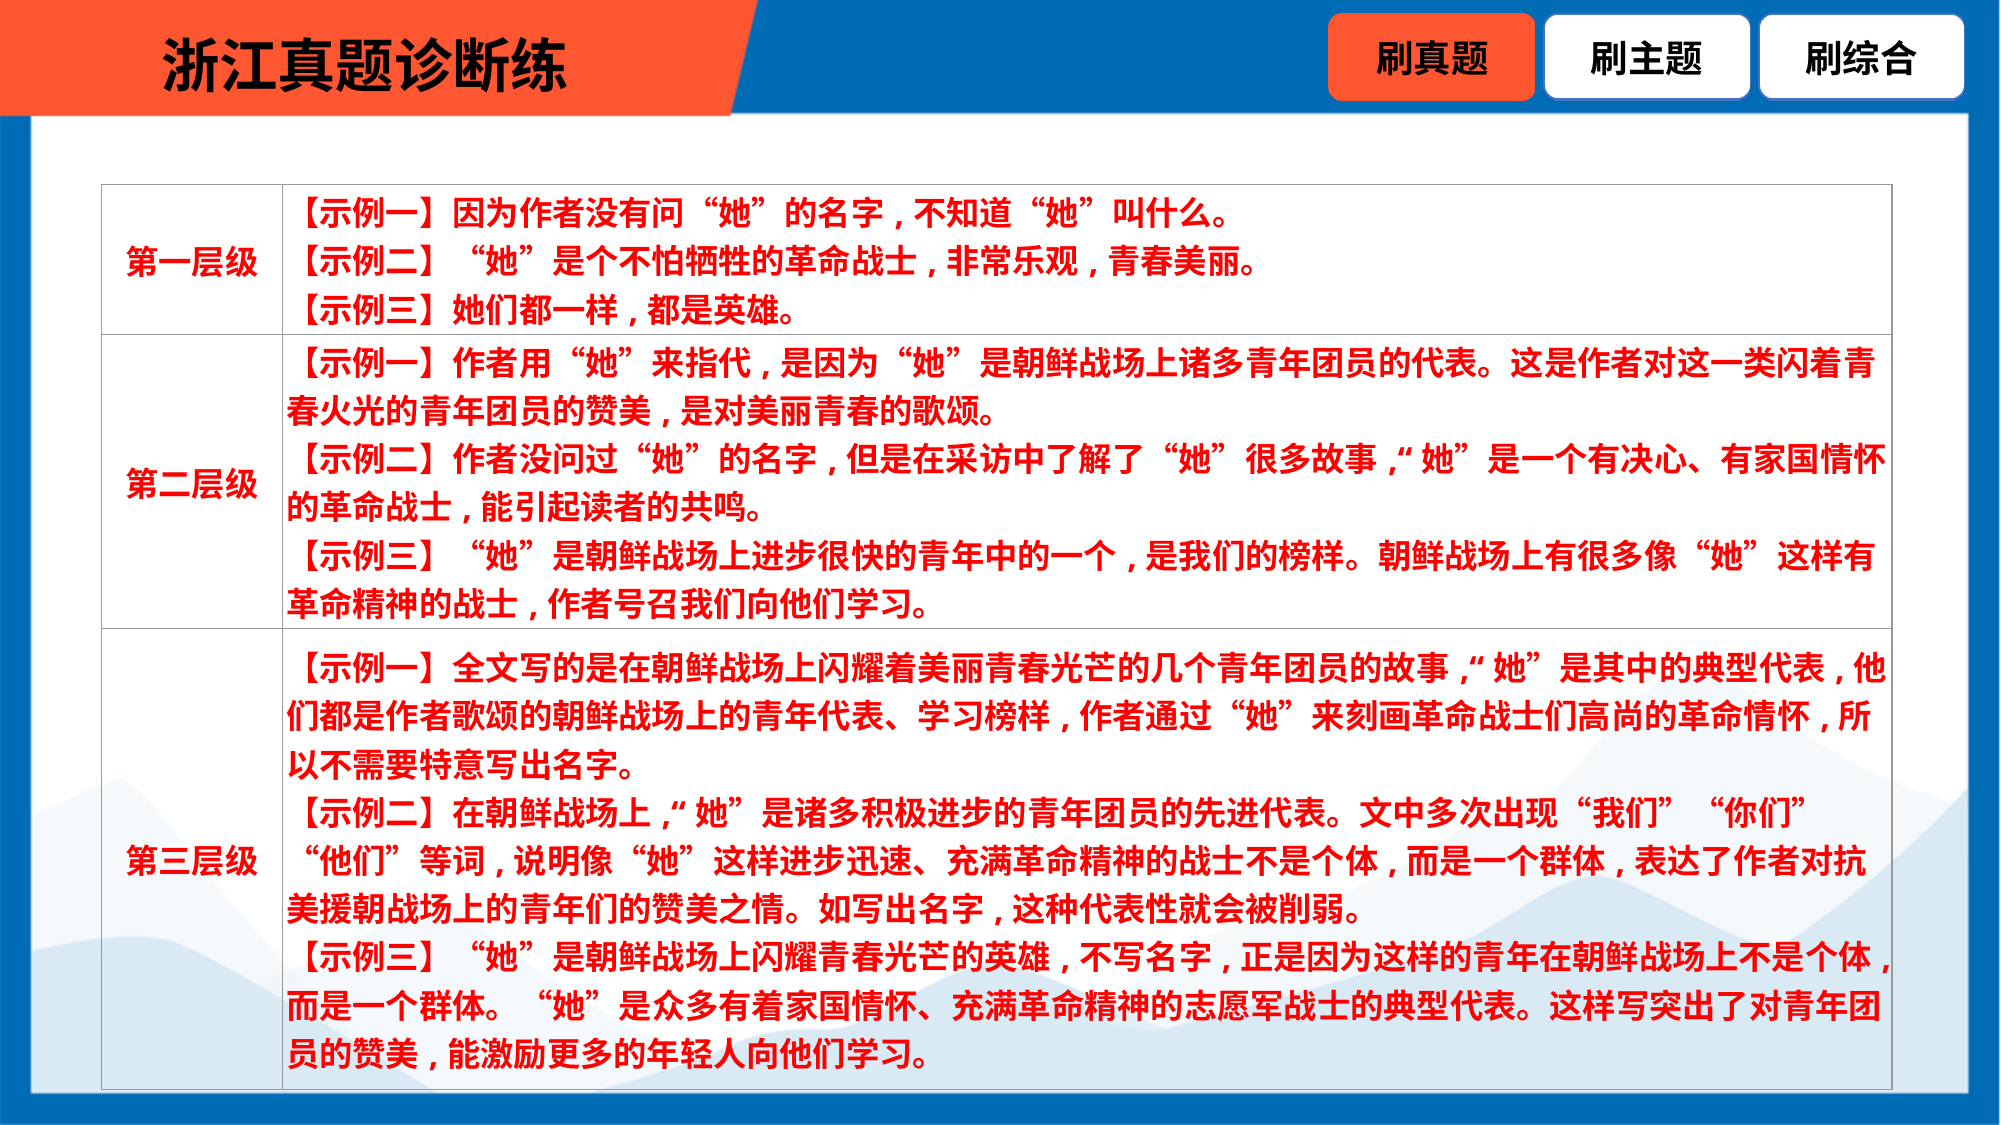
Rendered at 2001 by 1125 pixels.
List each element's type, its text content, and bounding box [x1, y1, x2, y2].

table_cell 第三层级 [102, 629, 282, 1089]
table_cell 【示例一】作者用“她”来指代,是因为“她”是朝鲜战场上诸多青年团员的代表。这是作者对这一类闪着青春火光的青年团员的赞美,是对美丽青春的歌颂。 【示例二】作者没问过“她”的名字,但是在采访中了解了“她”很多故事,“她”是一个有决心、有家国情怀的革命战士,能引起读者的共鸣。 【示例三】“她”是朝鲜战场上进步很快的青年中的一个,是我们的榜样。朝鲜战场上有很多像“她”这样有革命精神的战士,作者号召我们向他们学习。 [283, 335, 1891, 628]
table_header 【示例一】因为作者没有问“她”的名字,不知道“她”叫什么。 【示例二】“她”是个不怕牺牲的革命战士,非常乐观,青春美丽。 【示例三】她们都一样,都是英雄。 [283, 185, 1891, 334]
picture [0, 0, 2000, 1125]
table_header 第一层级 [102, 185, 282, 334]
table_cell 【示例一】全文写的是在朝鲜战场上闪耀着美丽青春光芒的几个青年团员的故事,“她”是其中的典型代表,他们都是作者歌颂的朝鲜战场上的青年代表、学习榜样,作者通过“她”来刻画革命战士们高尚的革命情怀,所以不需要特意写出名字。 【示例二】在朝鲜战场上,“她”是诸多积极进步的青年团员的先进代表。文中多次出现“我们”“你们”“他们”等词,说明像“她”这样进步迅速、充满革命精神的战士不是个体,而是一个群体,表达了作者对抗美援朝战场上的青年们的赞美之情。如写出名字,这种代表性就会被削弱。 【示例三】“她”是朝鲜战场上闪耀青春光芒的英雄,不写名字,正是因为这样的青年在朝鲜战场上不是个体,而是一个群体。“她”是众多有着家国情怀、充满革命精神的志愿军战士的典型代表。这样写突出了对青年团员的赞美,能激励更多的年轻人向他们学习。 [283, 629, 1891, 1089]
table_cell 第二层级 [102, 335, 282, 628]
